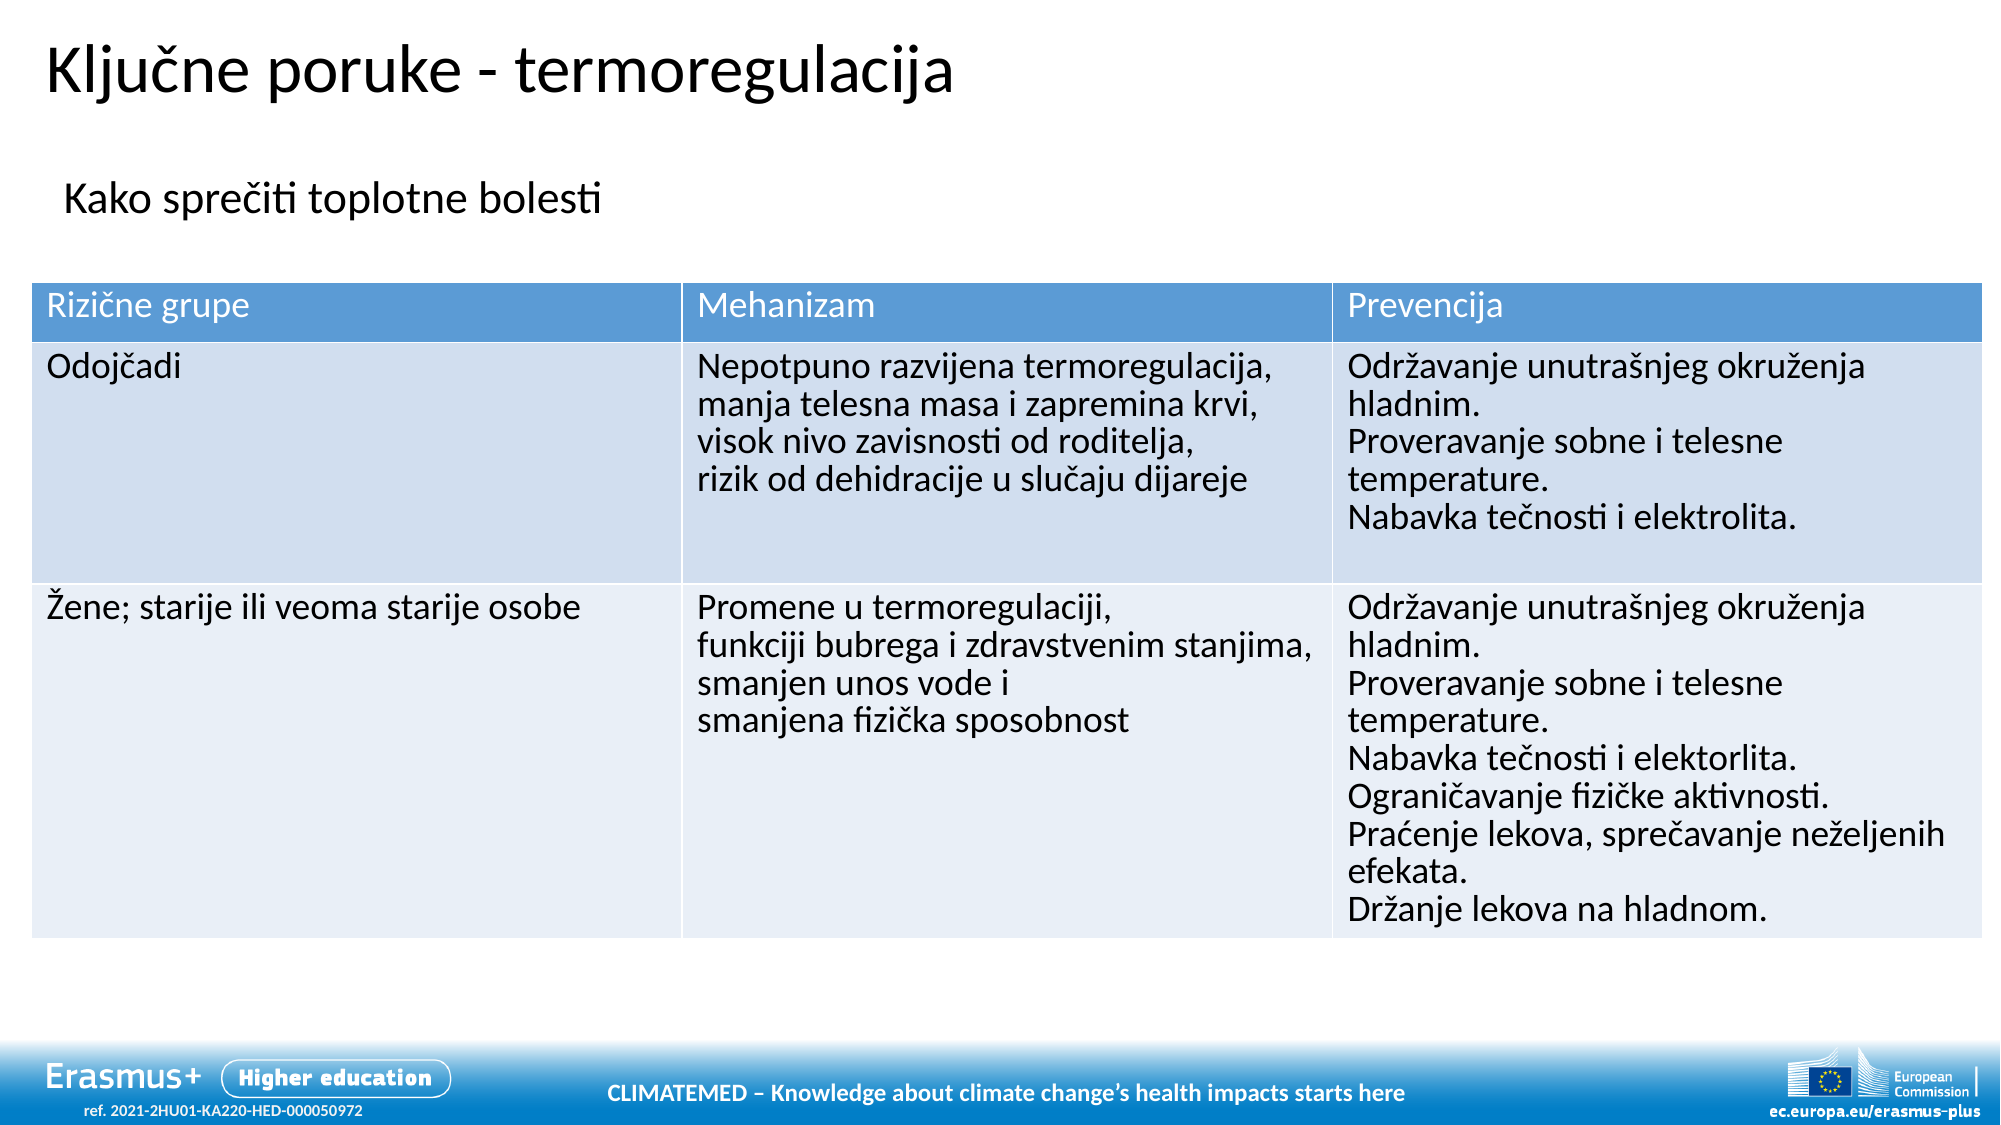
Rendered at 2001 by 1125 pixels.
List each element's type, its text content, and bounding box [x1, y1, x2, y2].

table_cell Odojčadi [32, 343, 681, 583]
text_box Kako sprečiti toplotne bolesti [49, 160, 1499, 230]
table_cell Promene u termoregulaciji, funkciji bubrega i zdravstvenim stanjima, smanjen unos vode i smanjena fizička sposobnost [683, 585, 1332, 938]
table_header Mehanizam [683, 283, 1332, 342]
picture [0, 899, 2000, 1125]
table_cell Žene; starije ili veoma starije osobe [32, 585, 681, 938]
title Ključne poruke - termoregulacija [31, 25, 1984, 116]
table_cell Nepotpuno razvijena termoregulacija, manja telesna masa i zapremina krvi, visok nivo zavisnosti od roditelja, rizik od dehidracije u slučaju dijareje [683, 343, 1332, 583]
table_header Rizične grupe [32, 283, 681, 342]
table_cell Održavanje unutrašnjeg okruženja hladnim. Proveravanje sobne i telesne temperature. Nabavka tečnosti i elektrolita. [1333, 343, 1982, 583]
table_cell Održavanje unutrašnjeg okruženja hladnim. Proveravanje sobne i telesne temperature. Nabavka tečnosti i elektorlita. Ograničavanje fizičke aktivnosti. Praćenje lekova, sprečavanje neželjenih efekata. Držanje lekova na hladnom. [1333, 585, 1982, 938]
table_header Prevencija [1333, 283, 1982, 342]
